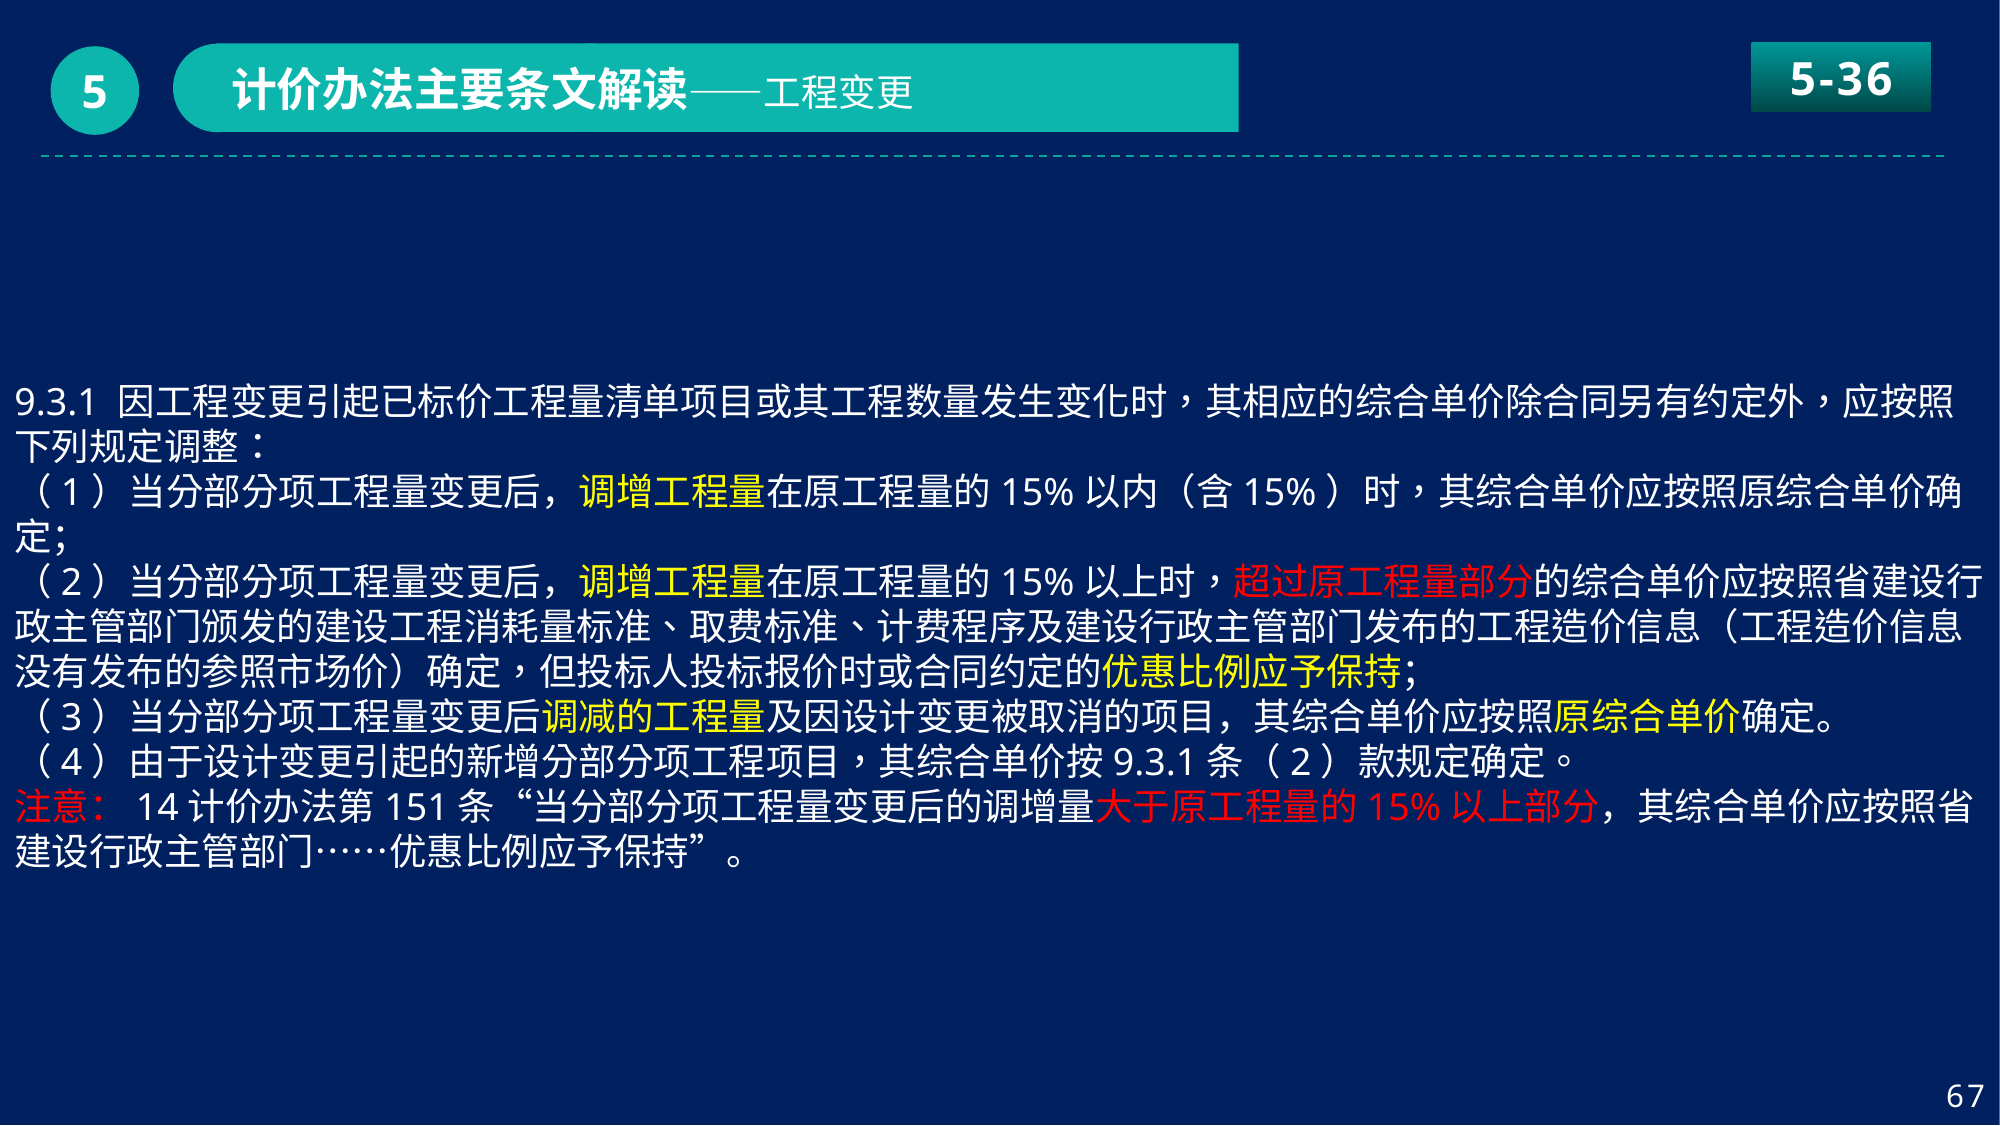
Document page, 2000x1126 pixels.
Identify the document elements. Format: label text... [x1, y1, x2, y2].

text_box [40, 43, 1950, 157]
text_box 9.3.1 因工程变更引起已标价工程量清单项目或其工程数量发生变化时，其相应的综合单价除合同另有约定外，应按照下列规定调整： （1）当分部分项工程量变更后，调增工程量在原工程量的15%以内（含15%）时，其综合单价应按照原综合单价确定； （2）当分部分项工程量变更后，调增工程量在原工程量的15%以上时，超过原工程量部分的综合单价应按照省建设行政主管部门颁发的建设工程消耗量标准、取费标准、计费程序及建设行政主管部门发布的工程造价信息（工程造价信息没有发布的参照市场价）确定，但投标人投标报价时或合同约定的优惠比例应予保持； （3）当分部分项工程量变更后调减的工程量及因设计变更被取消的项目，其综合单价应按照原综合单价确定。 （4）由于设计变更引起的新增分部分项工程项目，其综合单价按9.3.1条（2）款规定确定。 注意：14计价办法第151条“当分部分项工程量变更后的调增量大于原工程量的15%以上部分，其综合单价应按照省建设行政主管部门……优惠比例应予保持”。 [0, 371, 2000, 881]
text_box 67 [1905, 1065, 2000, 1126]
